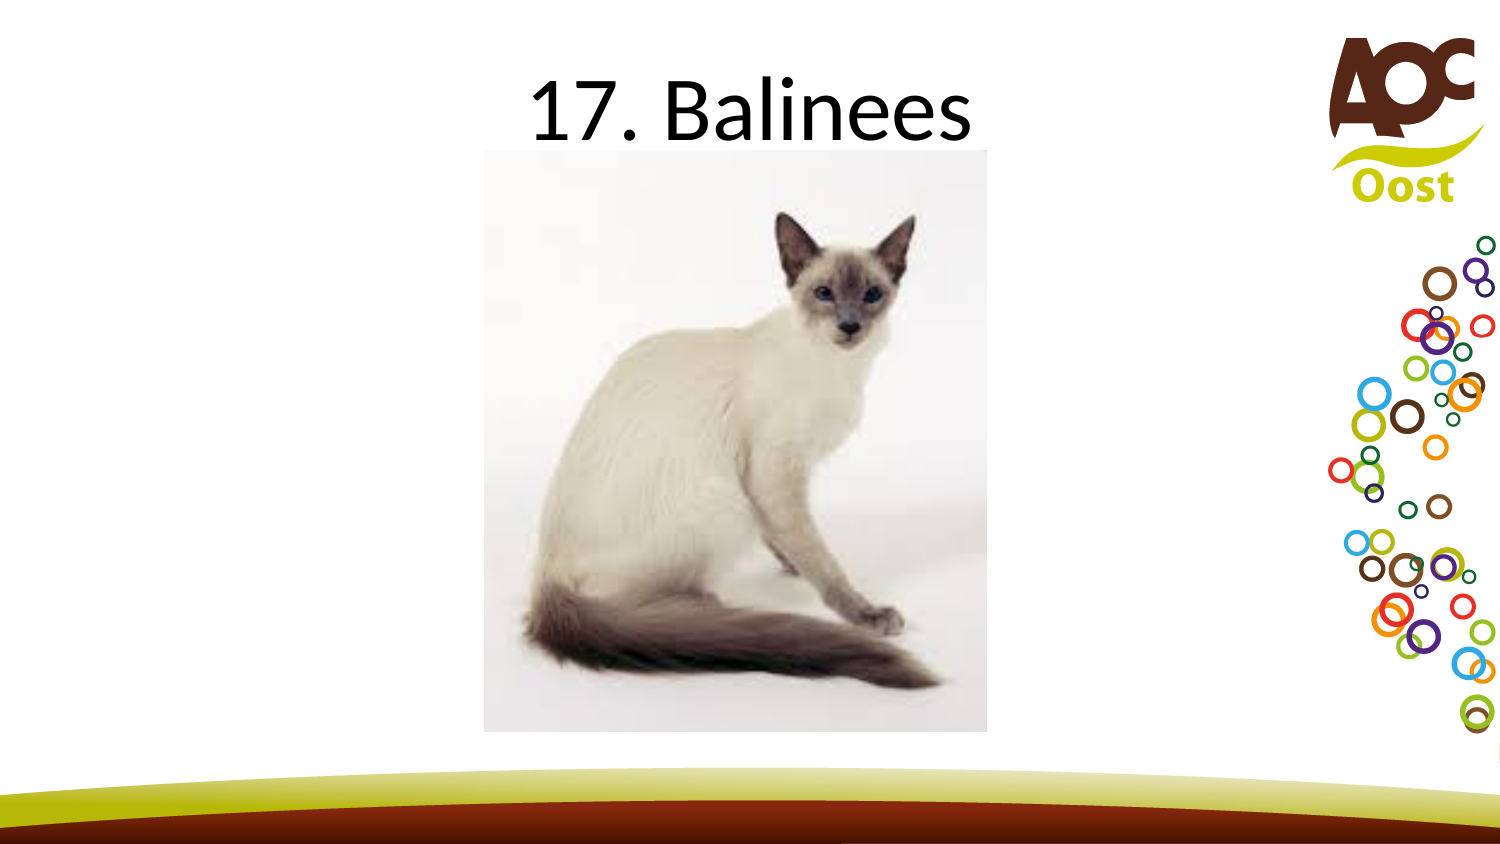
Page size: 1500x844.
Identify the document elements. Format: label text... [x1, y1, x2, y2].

picture [0, 0, 1500, 844]
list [483, 149, 987, 732]
title 17. Balinees [75, 33, 1425, 175]
